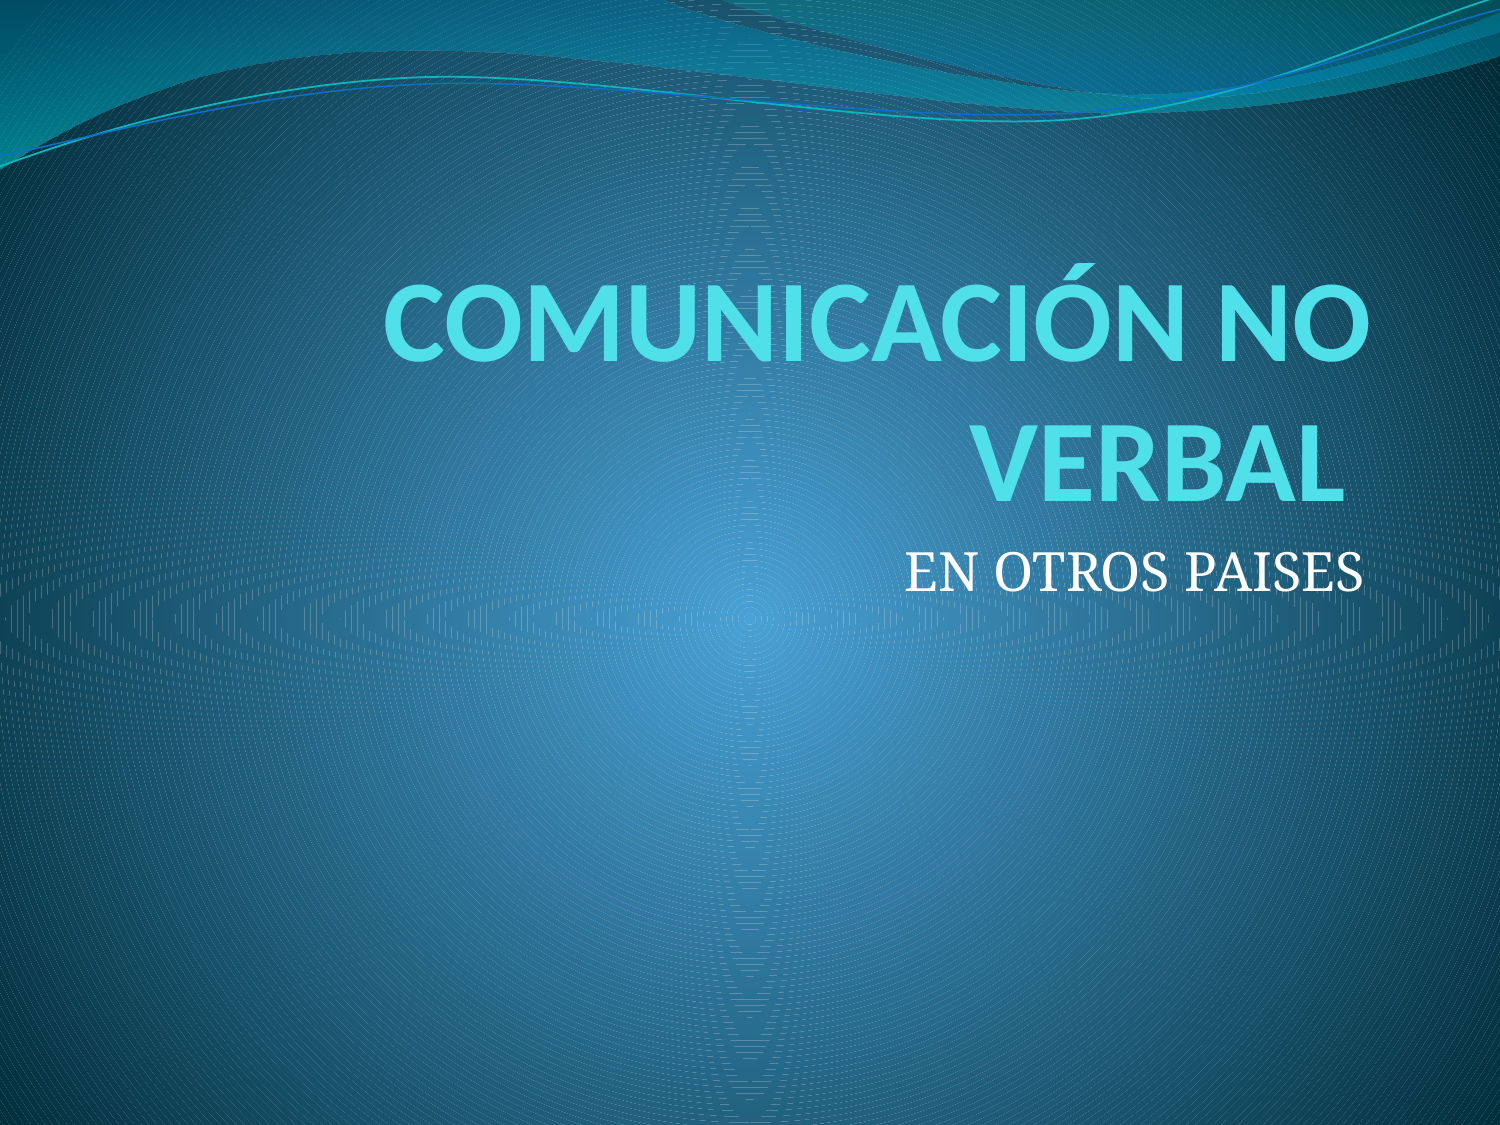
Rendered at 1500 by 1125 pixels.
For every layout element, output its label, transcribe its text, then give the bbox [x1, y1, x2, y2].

subtitle EN OTROS PAISES [87, 529, 1376, 818]
title COMUNICACIÓN NO VERBAL [87, 224, 1376, 525]
